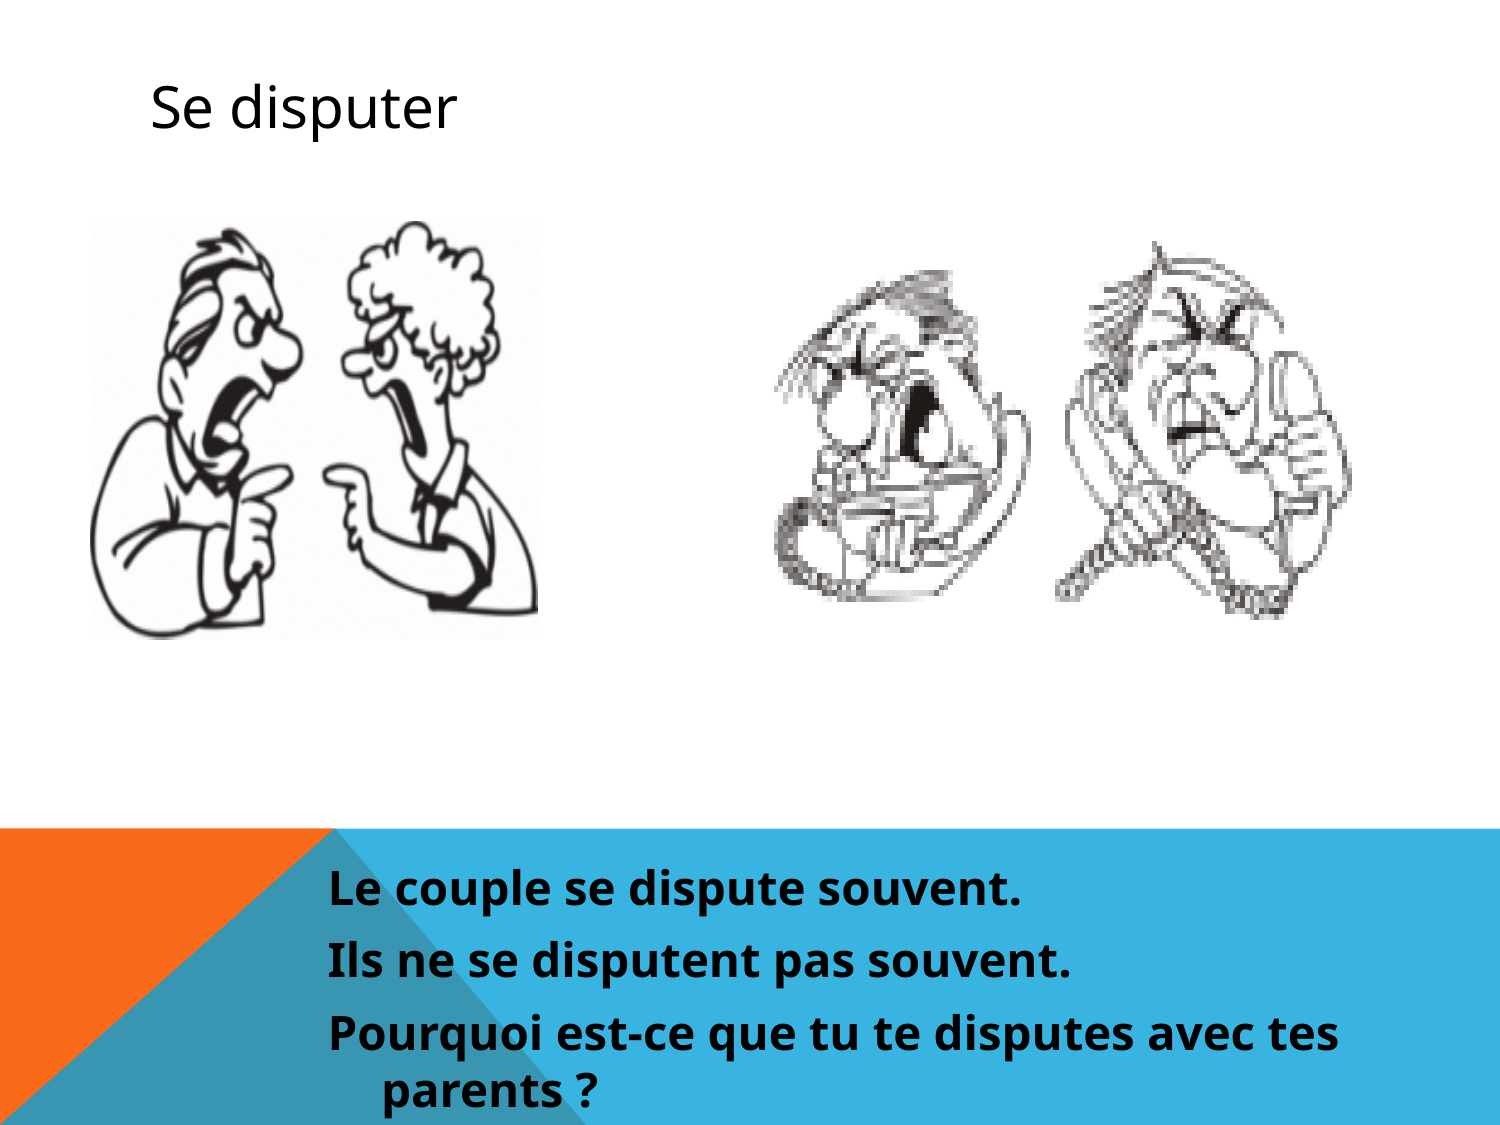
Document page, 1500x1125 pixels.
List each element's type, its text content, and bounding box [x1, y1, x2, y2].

list Le couple se dispute souvent. Ils ne se disputent pas souvent. Pourquoi est-ce que tu te disputes avec tes parents ? [312, 849, 1488, 1125]
picture [774, 241, 1357, 620]
picture [90, 220, 538, 641]
title Se disputer [135, 60, 1369, 150]
